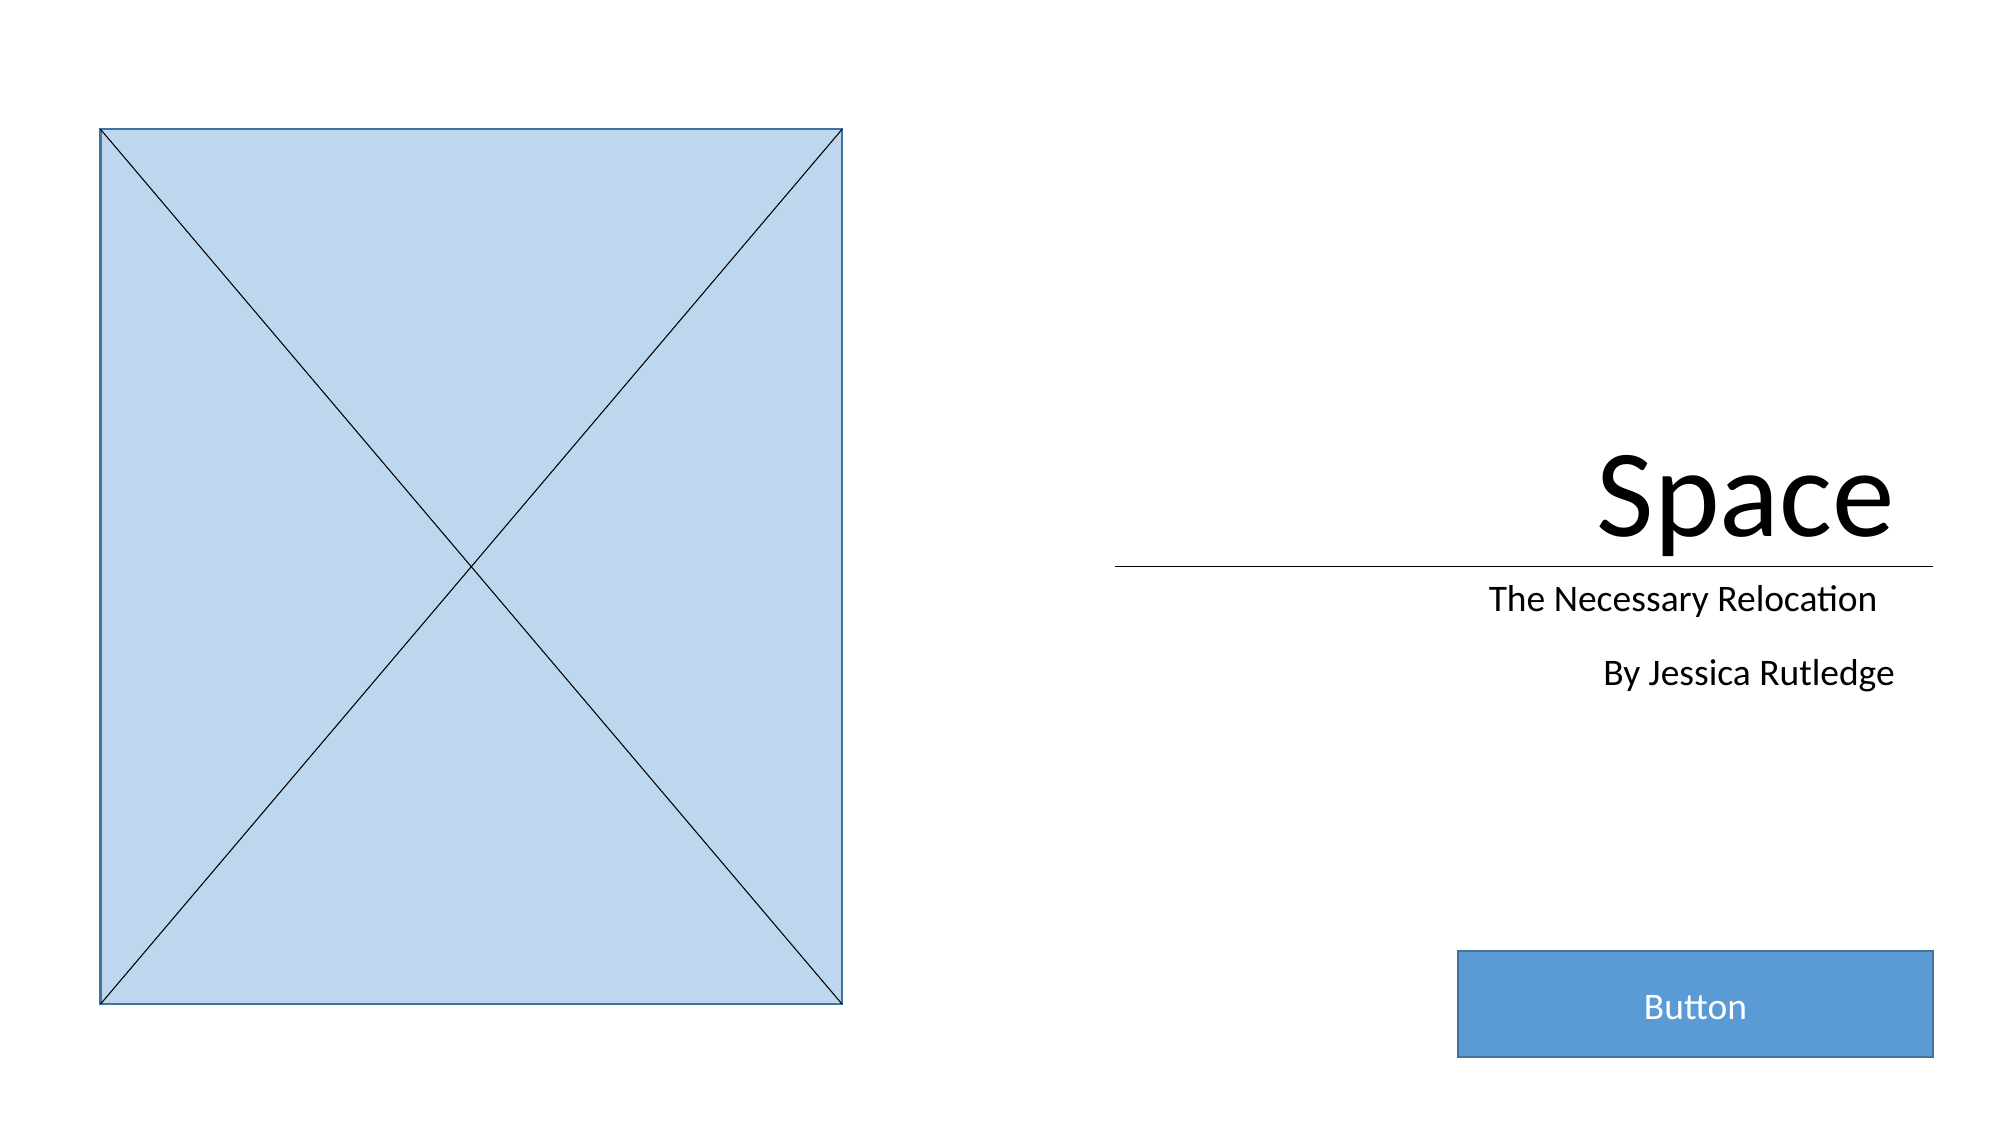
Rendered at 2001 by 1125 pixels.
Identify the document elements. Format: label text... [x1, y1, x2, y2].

text_box By Jessica Rutledge [1520, 640, 1910, 701]
text_box Button [1457, 950, 1934, 1058]
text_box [100, 129, 843, 1005]
text_box The Necessary Relocation [1349, 567, 1910, 627]
text_box Space [1292, 403, 1910, 566]
